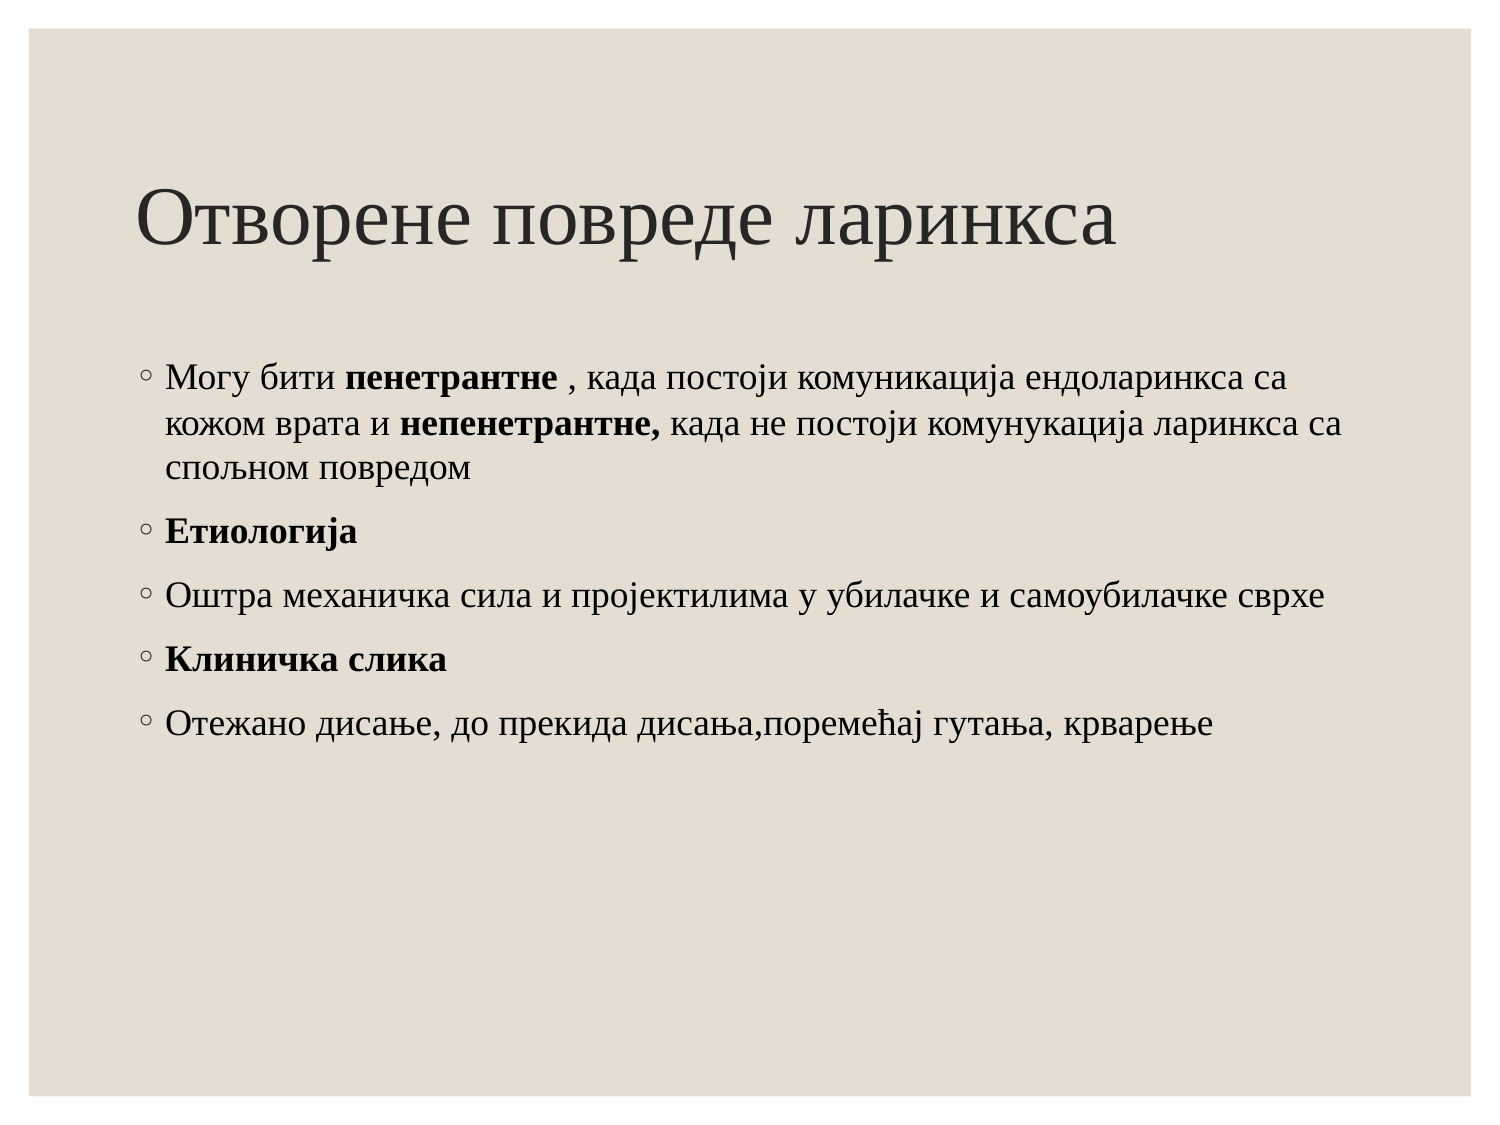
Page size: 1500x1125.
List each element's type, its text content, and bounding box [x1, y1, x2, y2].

title Отворене повреде ларинкса [120, 105, 1380, 331]
list Могу бити пенетрантне , када постоји комуникација ендоларинкса са кожом врата и непенетрантне, када не постоји комунукација ларинкса са спољном повредом Етиологија Оштра механичка сила и пројектилима у убилачке и самоубилачке сврхе Клиничка слика Отежано дисање, до прекида дисања,поремећај гутања, крварење [120, 345, 1380, 990]
